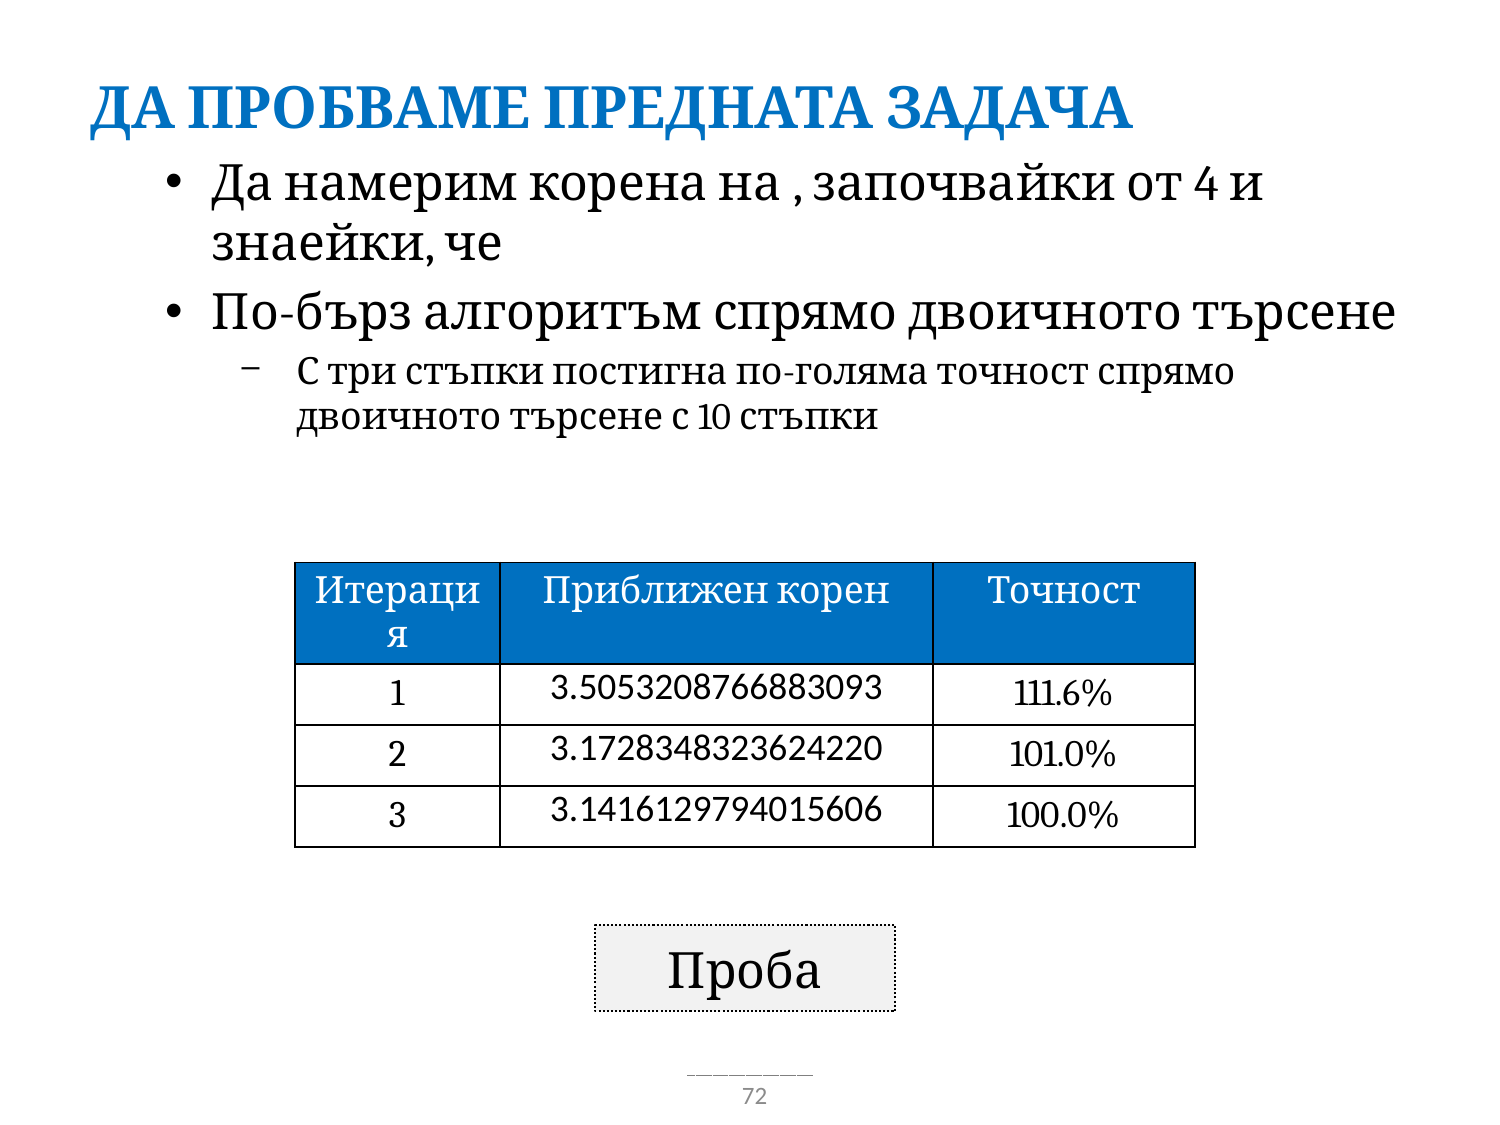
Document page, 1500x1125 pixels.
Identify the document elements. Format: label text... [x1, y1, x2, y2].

table_cell 100.0% [934, 787, 1194, 846]
table_header Приближен корен [501, 563, 932, 663]
table_header Точност [934, 563, 1194, 663]
slide_number 72 [579, 1065, 930, 1125]
table_cell 3.1416129794015606 [501, 787, 932, 846]
table_cell 3.1728348323624220 [501, 726, 932, 785]
table_cell 1 [296, 665, 499, 724]
table_cell 3.5053208766883093 [501, 665, 932, 724]
table_cell 2 [296, 726, 499, 785]
text_box Проба [593, 923, 897, 1013]
table_cell 3 [296, 787, 499, 846]
table_header Итерация [296, 563, 499, 663]
table_cell 111.6% [934, 665, 1194, 724]
table_cell 101.0% [934, 726, 1194, 785]
